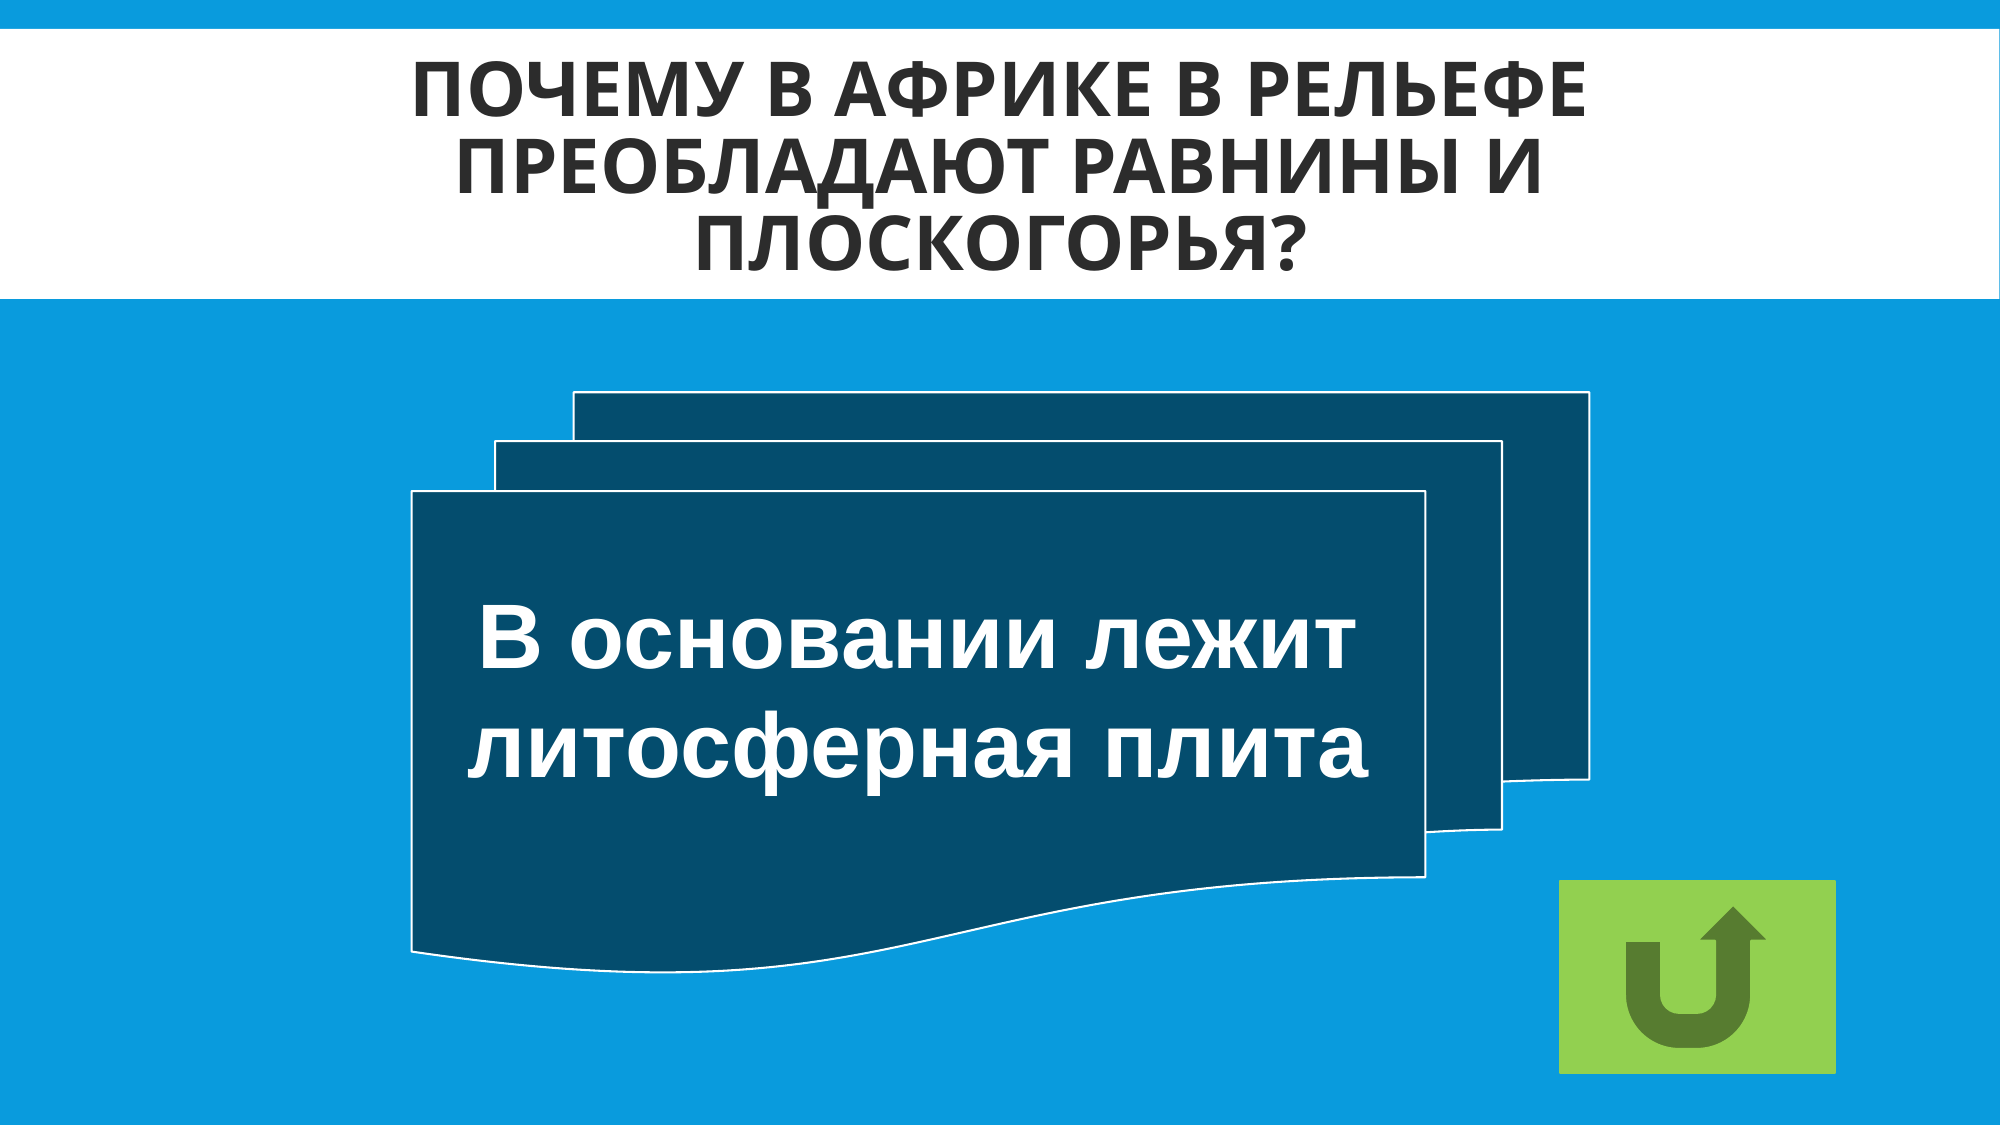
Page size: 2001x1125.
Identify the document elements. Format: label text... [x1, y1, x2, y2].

text_box В основании лежит литосферная плита [410, 391, 1591, 974]
text_box [1559, 880, 1836, 1074]
title Почему в Африке в рельефе преобладают равнины и плоскогорья? [197, 46, 1803, 295]
